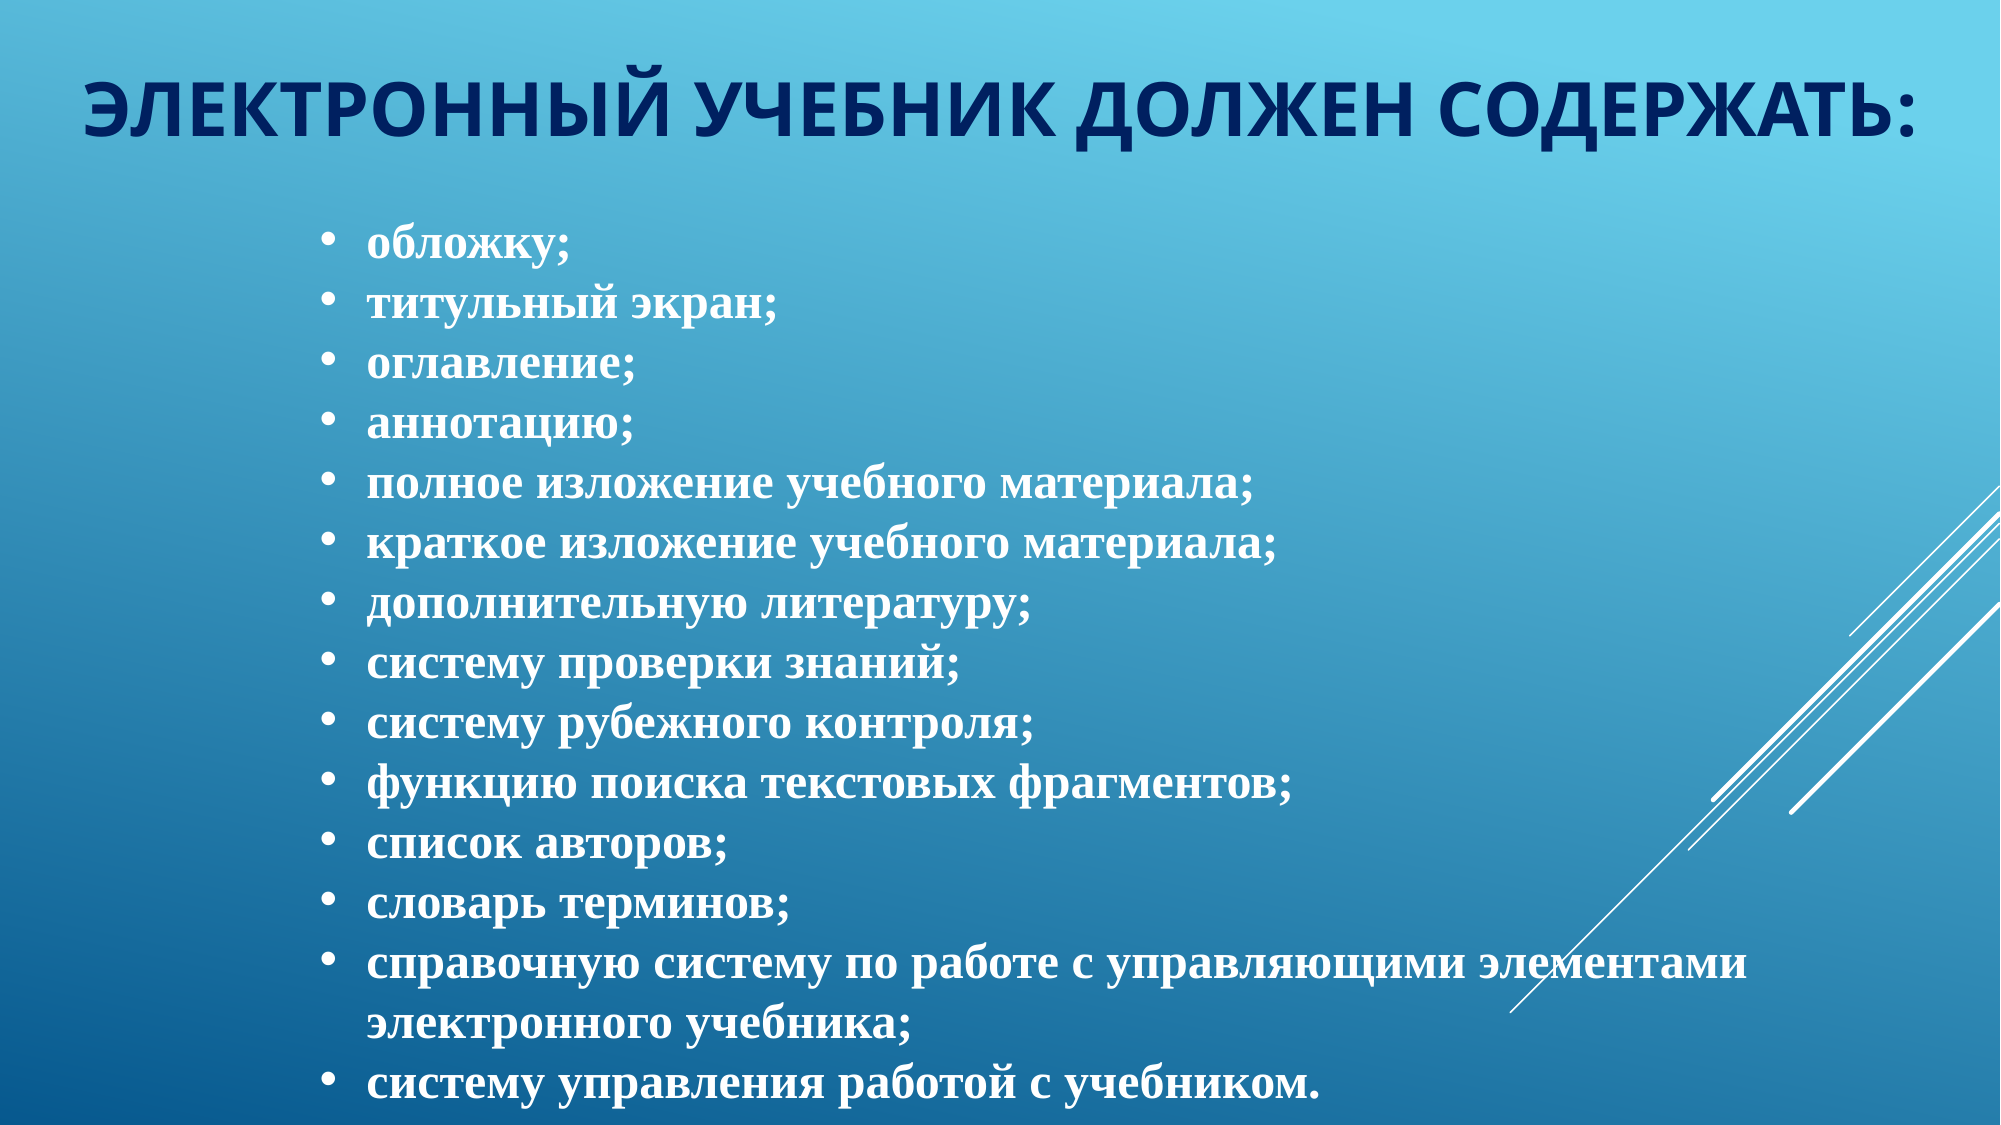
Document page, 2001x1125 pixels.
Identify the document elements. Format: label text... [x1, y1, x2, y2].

text_box обложку; титульный экран; оглавление; аннотацию; полное изложение учебного материала; краткое изложение учебного материала; дополнительную литературу; систему проверки знаний; систему рубежного контроля; функцию поиска текстовых фрагментов; список авторов; словарь терминов; справочную систему по работе с управляющими элементами электронного учебника; систему управления работой с учебником. [304, 201, 1777, 1116]
title Электронный учебник должен содержать: [59, 16, 1941, 196]
